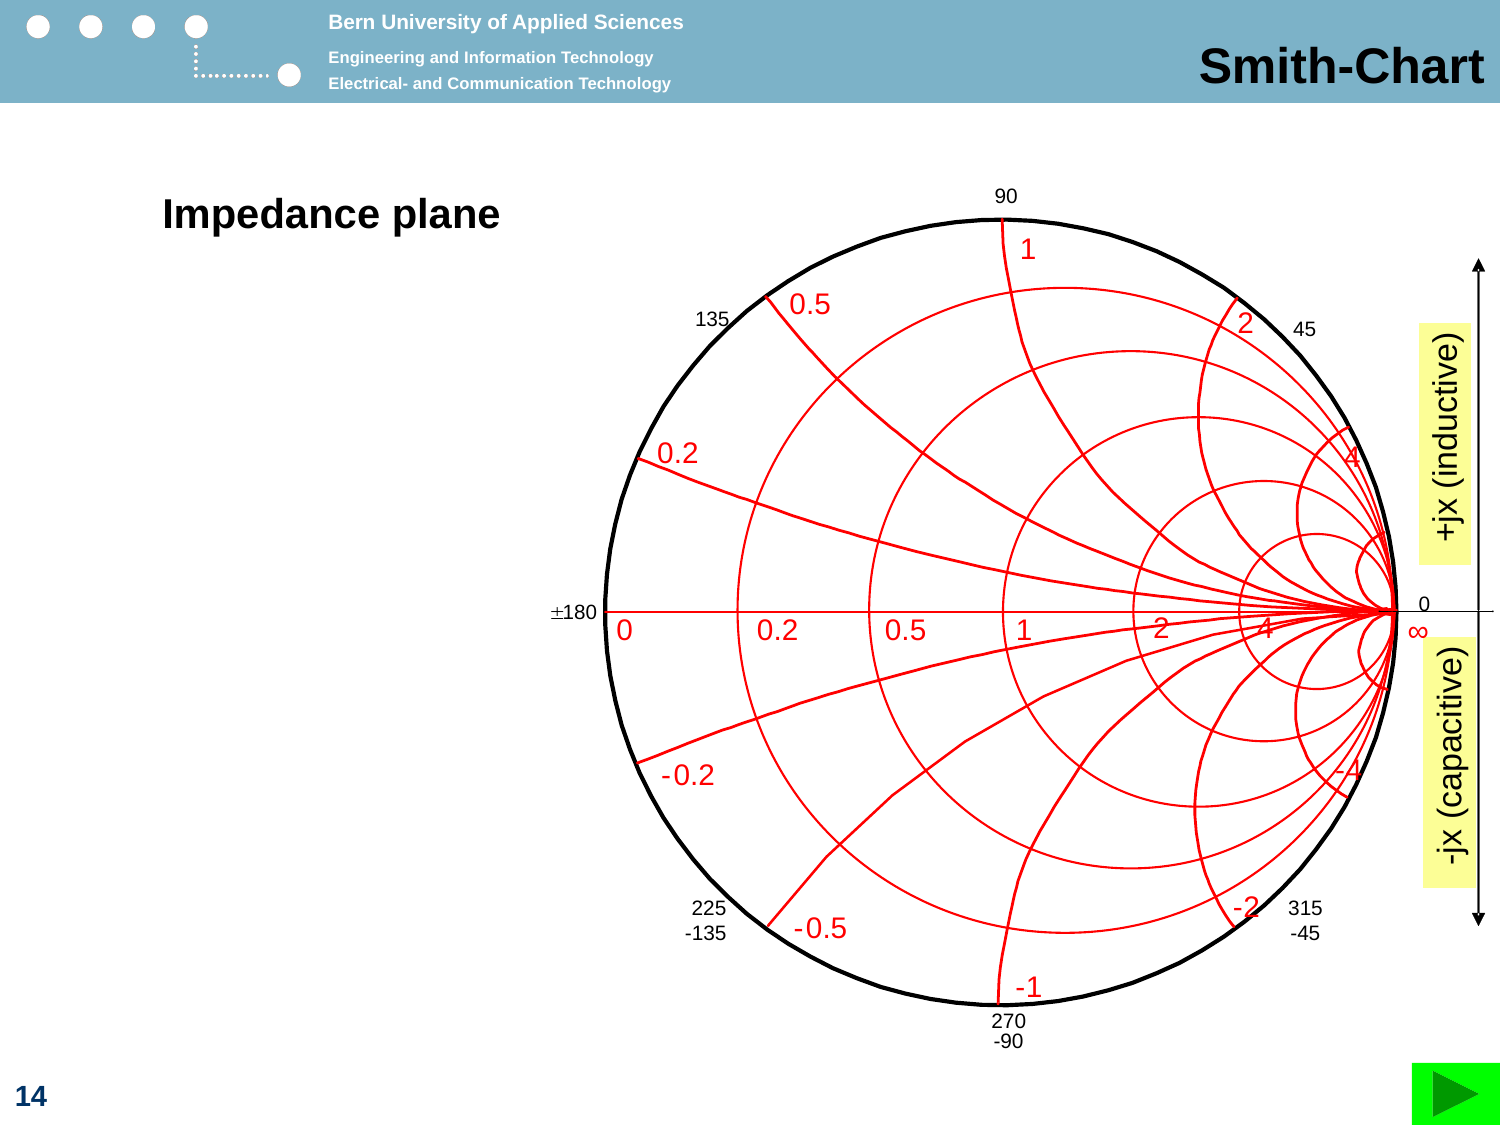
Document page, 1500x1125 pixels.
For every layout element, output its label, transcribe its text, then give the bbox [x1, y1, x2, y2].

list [530, 149, 1500, 1125]
title Smith-Chart [643, 0, 1500, 102]
text_box Impedance plane [147, 184, 525, 245]
picture [0, 0, 1500, 103]
